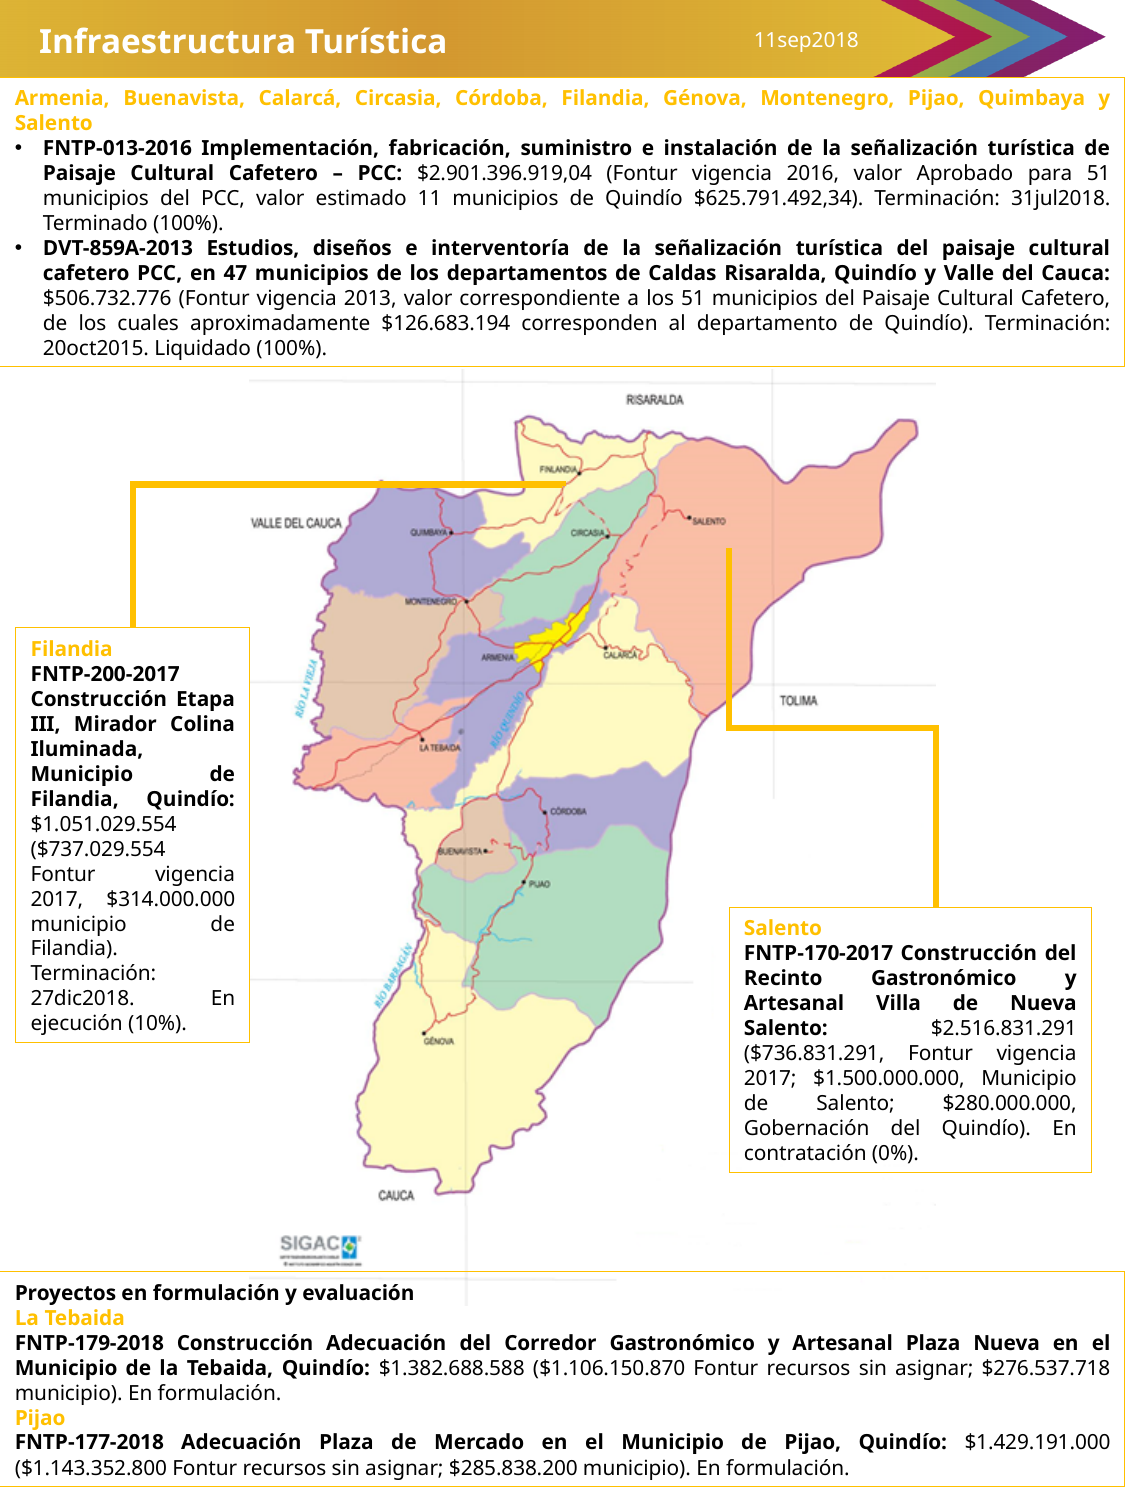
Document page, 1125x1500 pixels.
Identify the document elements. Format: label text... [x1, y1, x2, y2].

text_box Salento FNTP-170-2017 Construcción del Recinto Gastronómico y Artesanal Villa de Nueva Salento: $2.516.831.291 ($736.831.291, Fontur vigencia 2017; $1.500.000.000, Municipio de Salento; $280.000.000, Gobernación del Quindío). En contratación (0%). [936, 907, 1092, 1173]
text_box Armenia, Buenavista, Calarcá, Circasia, Córdoba, Filandia, Génova, Montenegro, Pijao, Quimbaya y Salento FNTP-013-2016 Implementación, fabricación, suministro e instalación de la señalización turística de Paisaje Cultural Cafetero – PCC: $2.901.396.919,04 (Fontur vigencia 2016, valor Aprobado para 51 municipios del PCC, valor estimado 11 municipios de Quindío $625.791.492,34). Terminación: 31jul2018. Terminado (100%). DVT-859A-2013 Estudios, diseños e interventoría de la señalización turística del paisaje cultural cafetero PCC, en 47 municipios de los departamentos de Caldas Risaralda, Quindío y Valle del Cauca: $506.732.776 (Fontur vigencia 2013, valor correspondiente a los 51 municipios del Paisaje Cultural Cafetero, de los cuales aproximadamente $126.683.194 corresponden al departamento de Quindío). Terminación: 20oct2015. Liquidado (100%). [0, 77, 1125, 367]
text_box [275, 341, 420, 771]
text_box Filandia FNTP-200-2017 Construcción Etapa III, Mirador Colina Iluminada, Municipio de Filandia, Quindío: $1.051.029.554 ($737.029.554 Fontur vigencia 2017, $314.000.000 municipio de Filandia). Terminación: 27dic2018. En ejecución (10%). [15, 627, 249, 1043]
picture [0, 0, 1125, 77]
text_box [652, 624, 1013, 831]
text_box Proyectos en formulación y evaluación La Tebaida FNTP-179-2018 Construcción Adecuación del Corredor Gastronómico y Artesanal Plaza Nueva en el Municipio de la Tebaida, Quindío: $1.382.688.588 ($1.106.150.870 Fontur recursos sin asignar; $276.537.718 municipio). En formulación. Pijao FNTP-177-2018 Adecuación Plaza de Mercado en el Municipio de Pijao, Quindío: $1.429.191.000 ($1.143.352.800 Fontur recursos sin asignar; $285.838.200 municipio). En formulación. [0, 1271, 1125, 1487]
picture [249, 369, 936, 1306]
